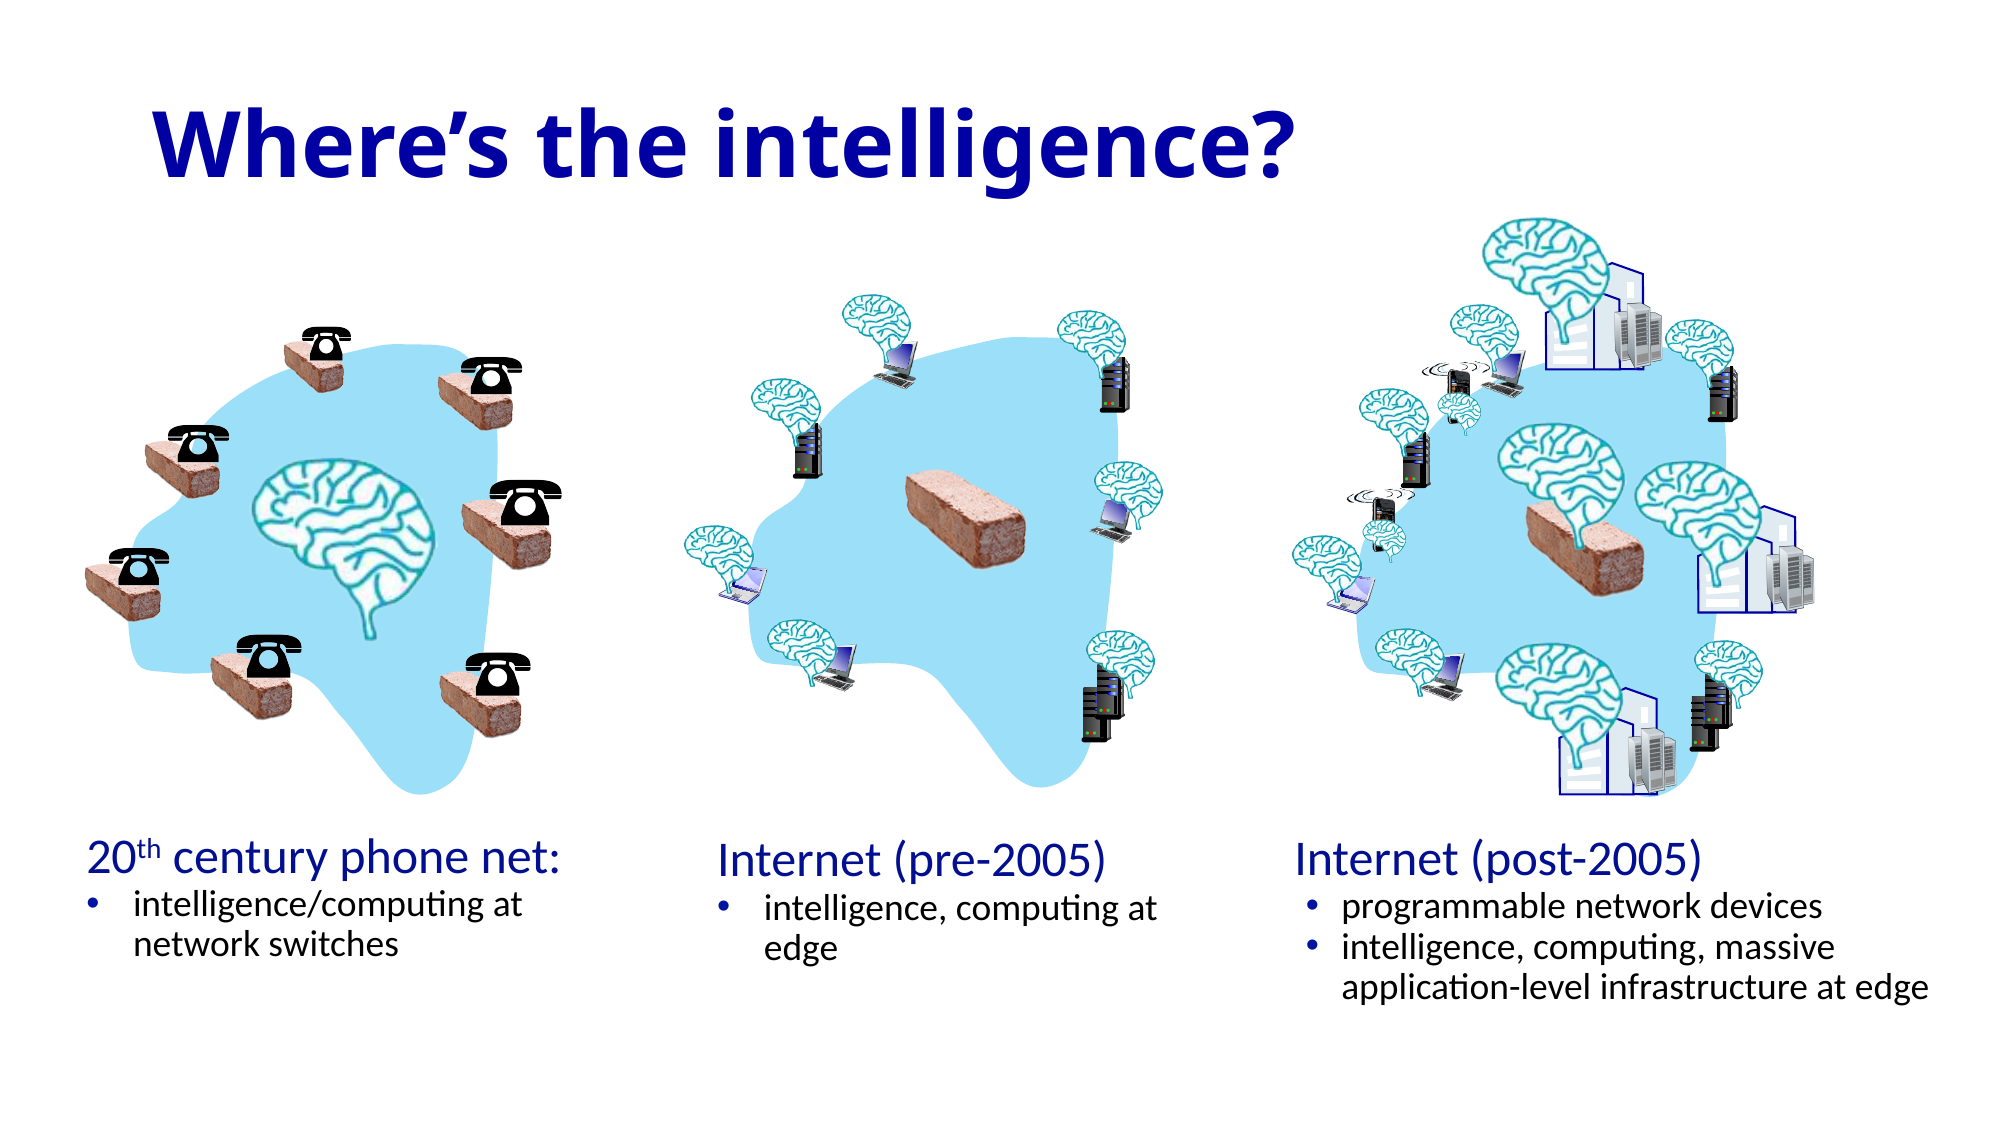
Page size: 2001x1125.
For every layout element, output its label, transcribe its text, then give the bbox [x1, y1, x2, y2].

title Where’s the intelligence? [137, 74, 1863, 221]
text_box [1279, 303, 1950, 1018]
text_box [683, 293, 1236, 978]
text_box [1481, 216, 1816, 795]
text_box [71, 323, 636, 975]
